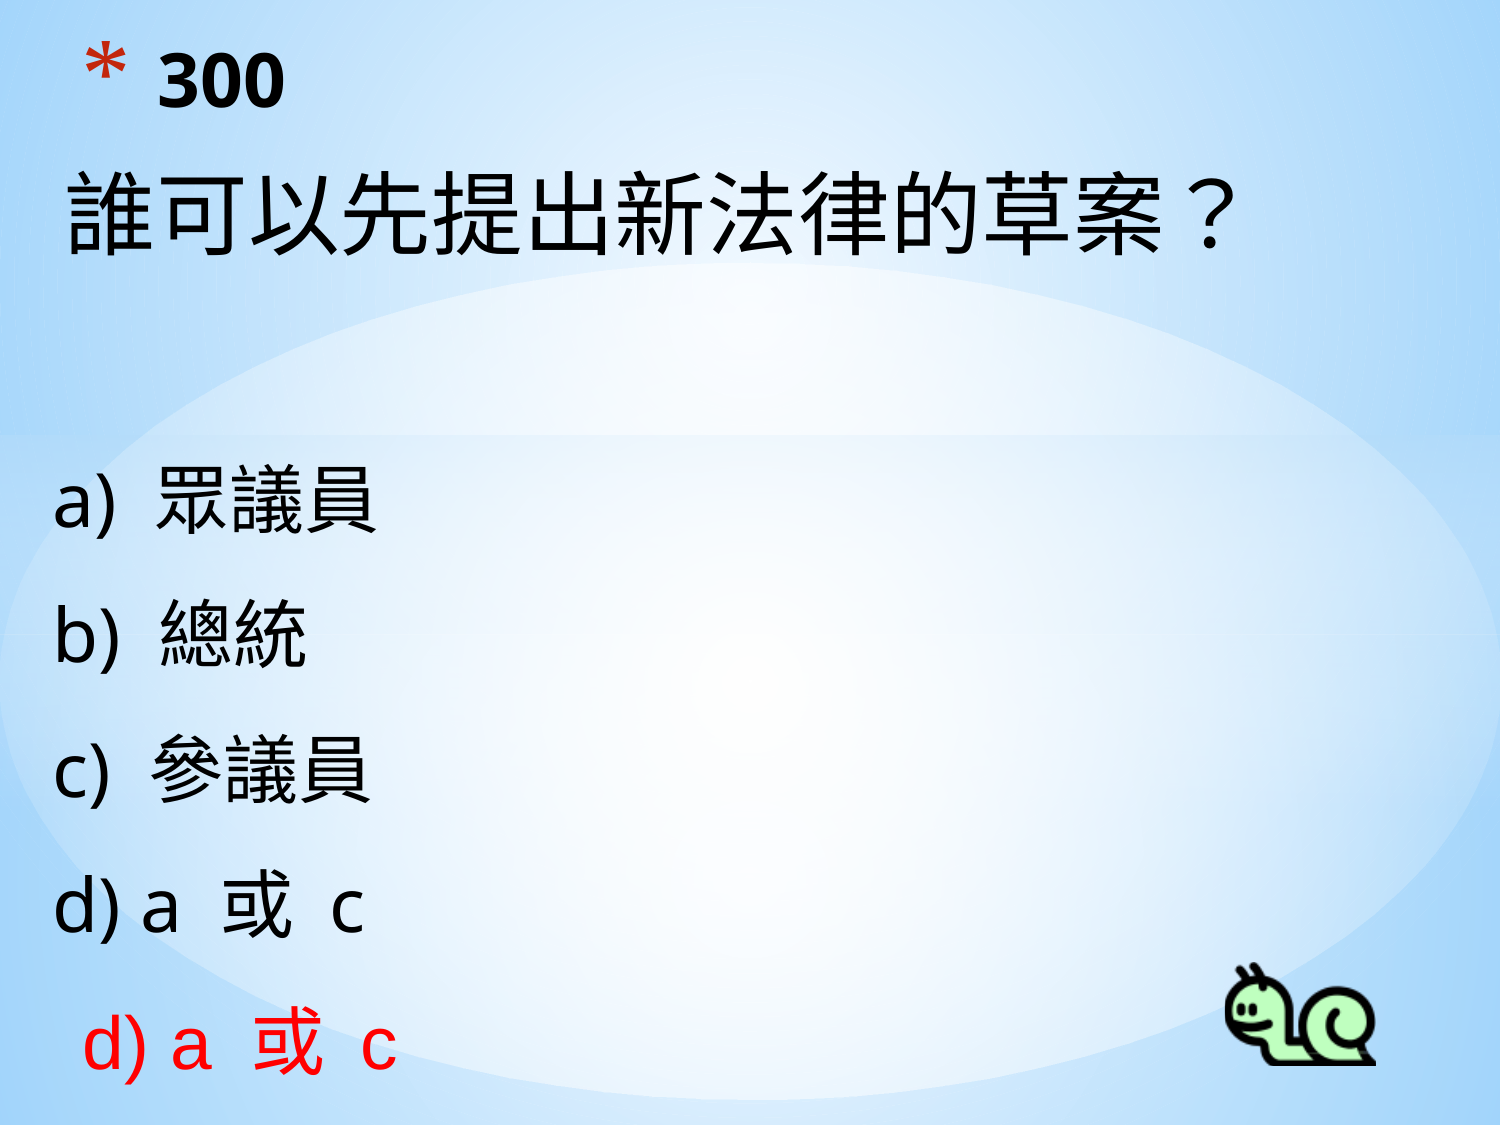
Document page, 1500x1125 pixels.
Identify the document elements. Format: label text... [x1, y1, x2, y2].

picture [1224, 962, 1377, 1067]
title 300 [37, 24, 375, 150]
text_box d) a 或 c [68, 987, 414, 1125]
text_box 誰可以先提出新法律的草案？ [49, 149, 1475, 275]
text_box a) 眾議員 b) 總統 c) 參議員 d) a 或 c [37, 399, 1242, 955]
